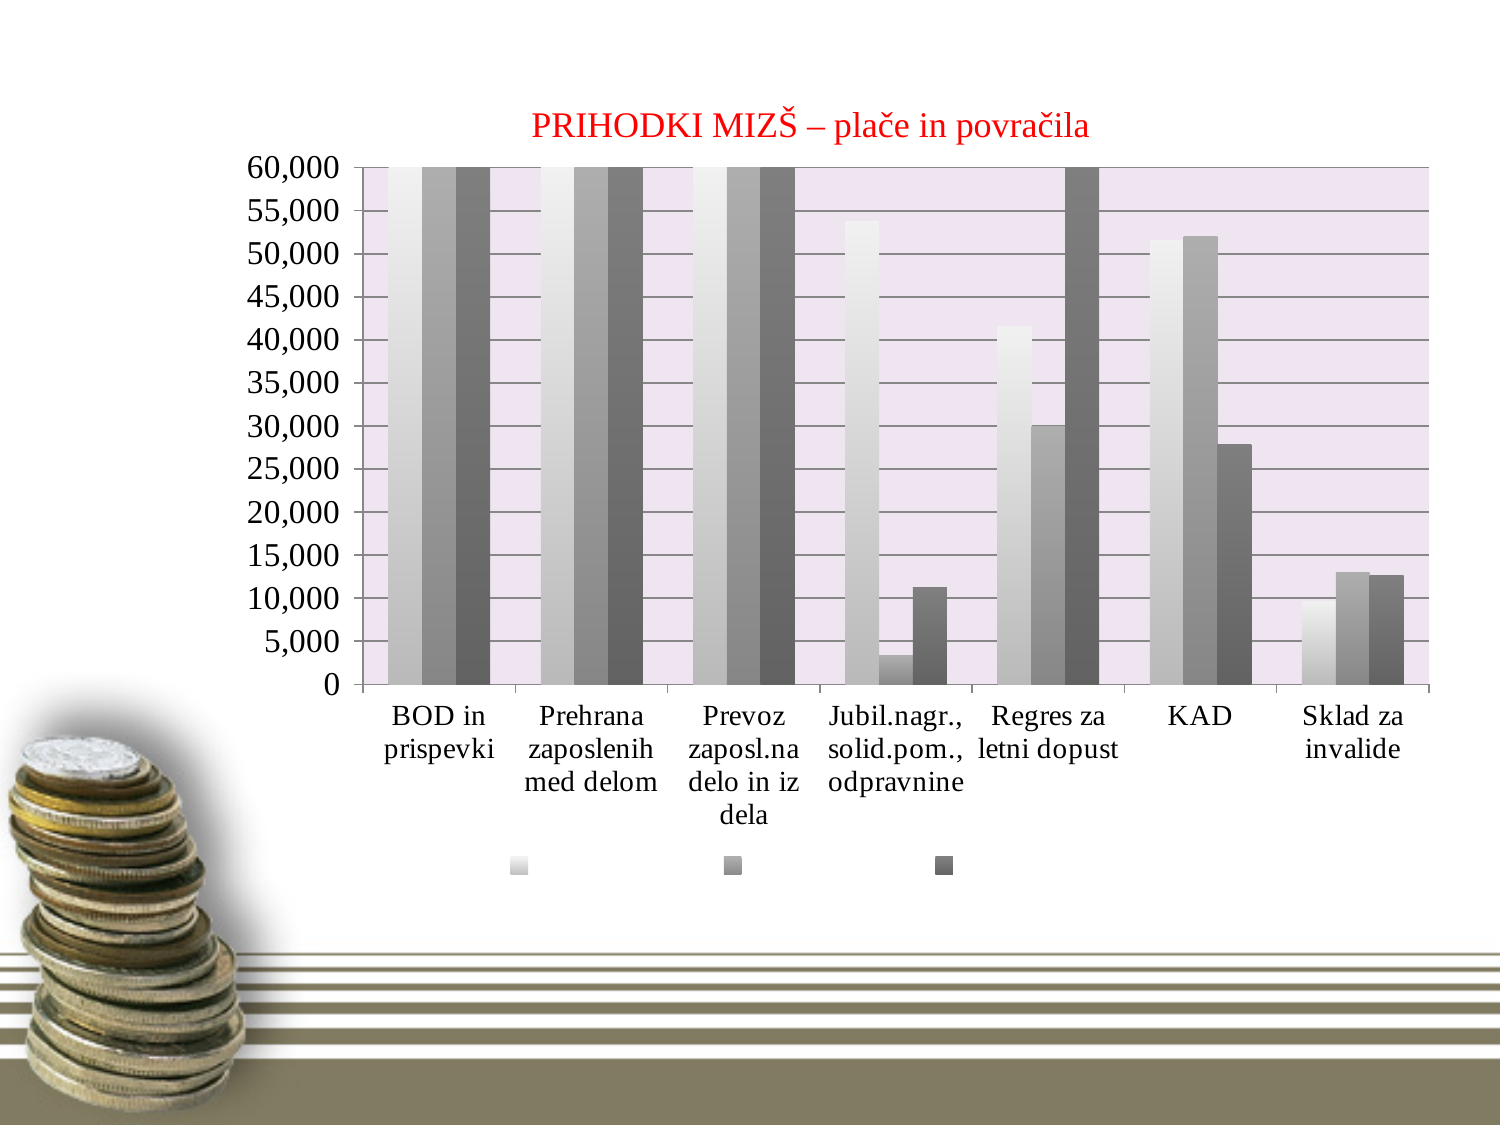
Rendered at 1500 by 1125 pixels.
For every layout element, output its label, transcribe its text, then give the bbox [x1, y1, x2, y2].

picture [0, 0, 1500, 1125]
title PRIHODKI MIZŠ – plače in povračila [234, 93, 1388, 138]
chart [70, 140, 1430, 1044]
